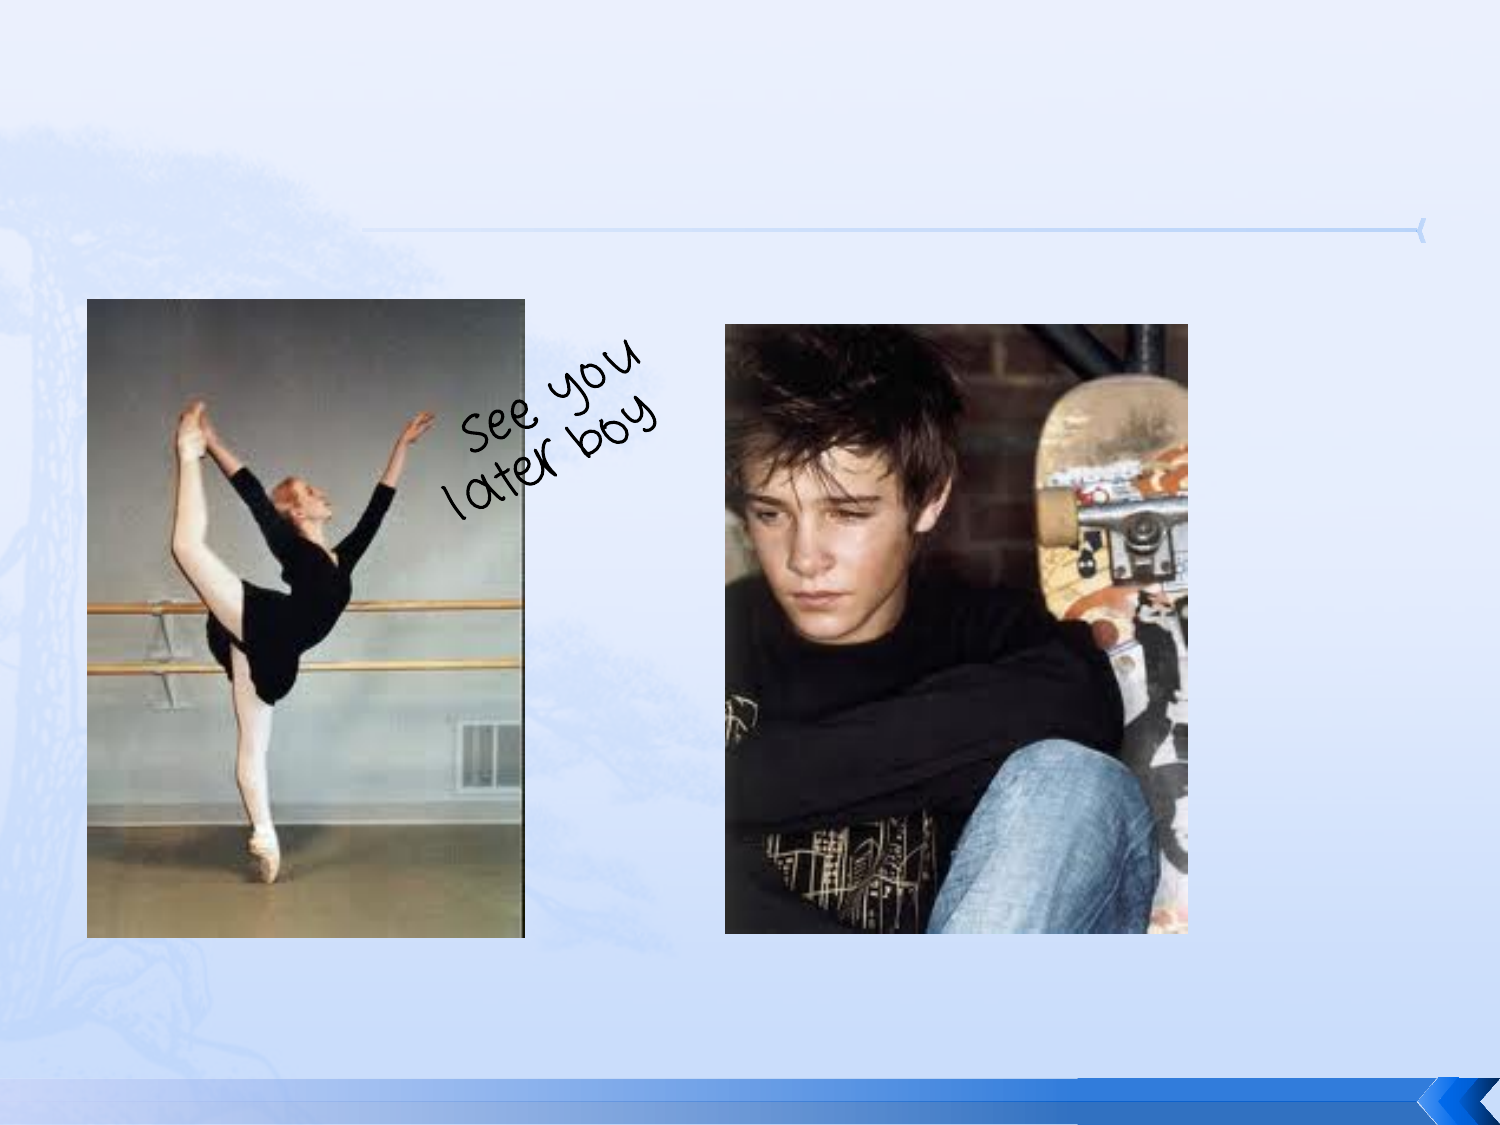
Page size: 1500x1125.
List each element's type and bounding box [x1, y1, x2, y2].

picture [517, 461, 526, 471]
picture [517, 416, 526, 425]
picture [724, 324, 1188, 935]
picture [86, 299, 526, 938]
picture [514, 403, 524, 415]
